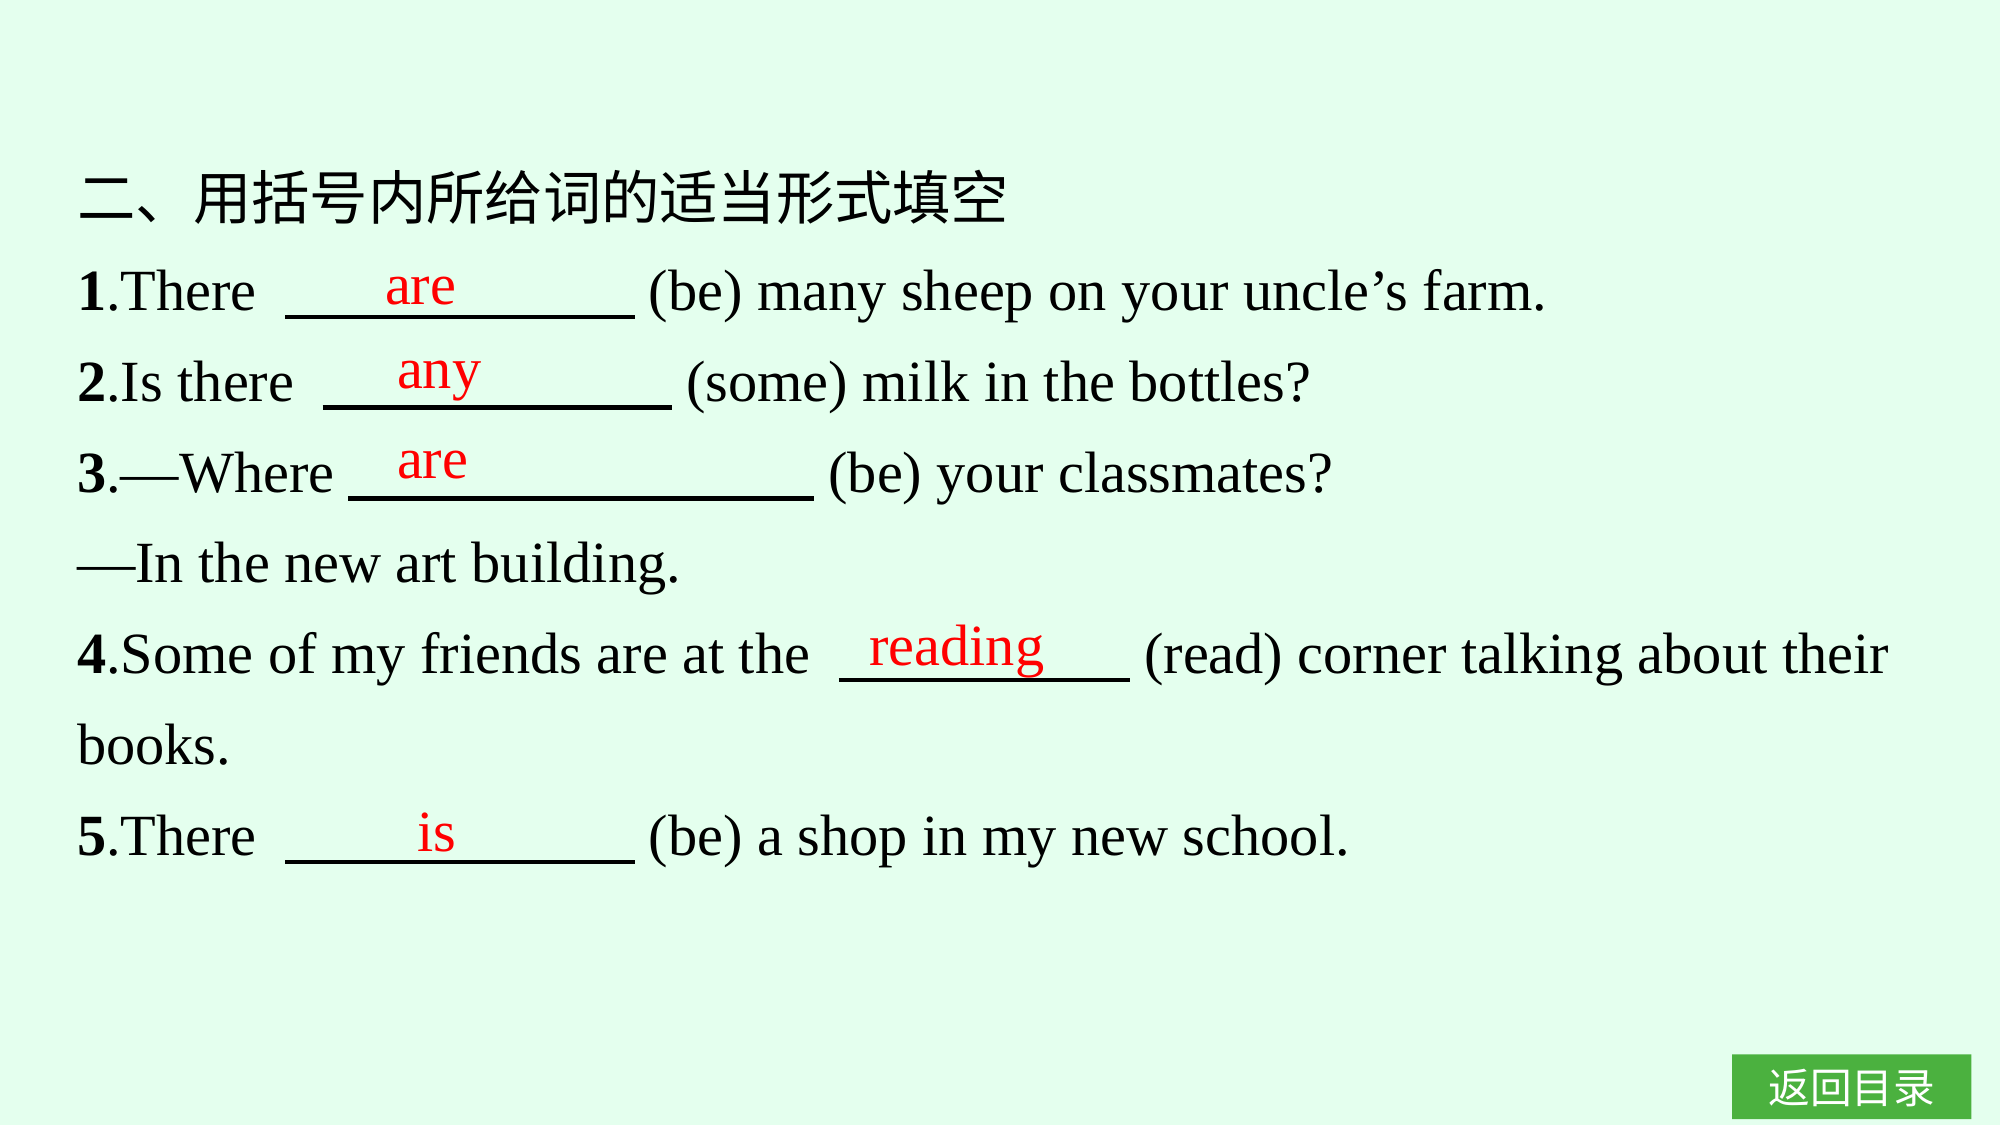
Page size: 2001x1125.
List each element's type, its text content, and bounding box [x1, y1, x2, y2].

text_box any [382, 309, 497, 408]
text_box are [370, 224, 472, 324]
text_box reading [854, 586, 1060, 685]
text_box are [382, 398, 484, 498]
text_box is [402, 772, 472, 871]
text_box 二、用括号内所给词的适当形式填空 1.There (be) many sheep on your uncle’s farm. 2.Is there (some) milk in the bottles? 3.—Where (be) your classmates? —In the new art building. 4.Some of my friends are at the (read) corner talking about their books. 5.There (be) a shop in my new school. [62, 132, 1938, 875]
